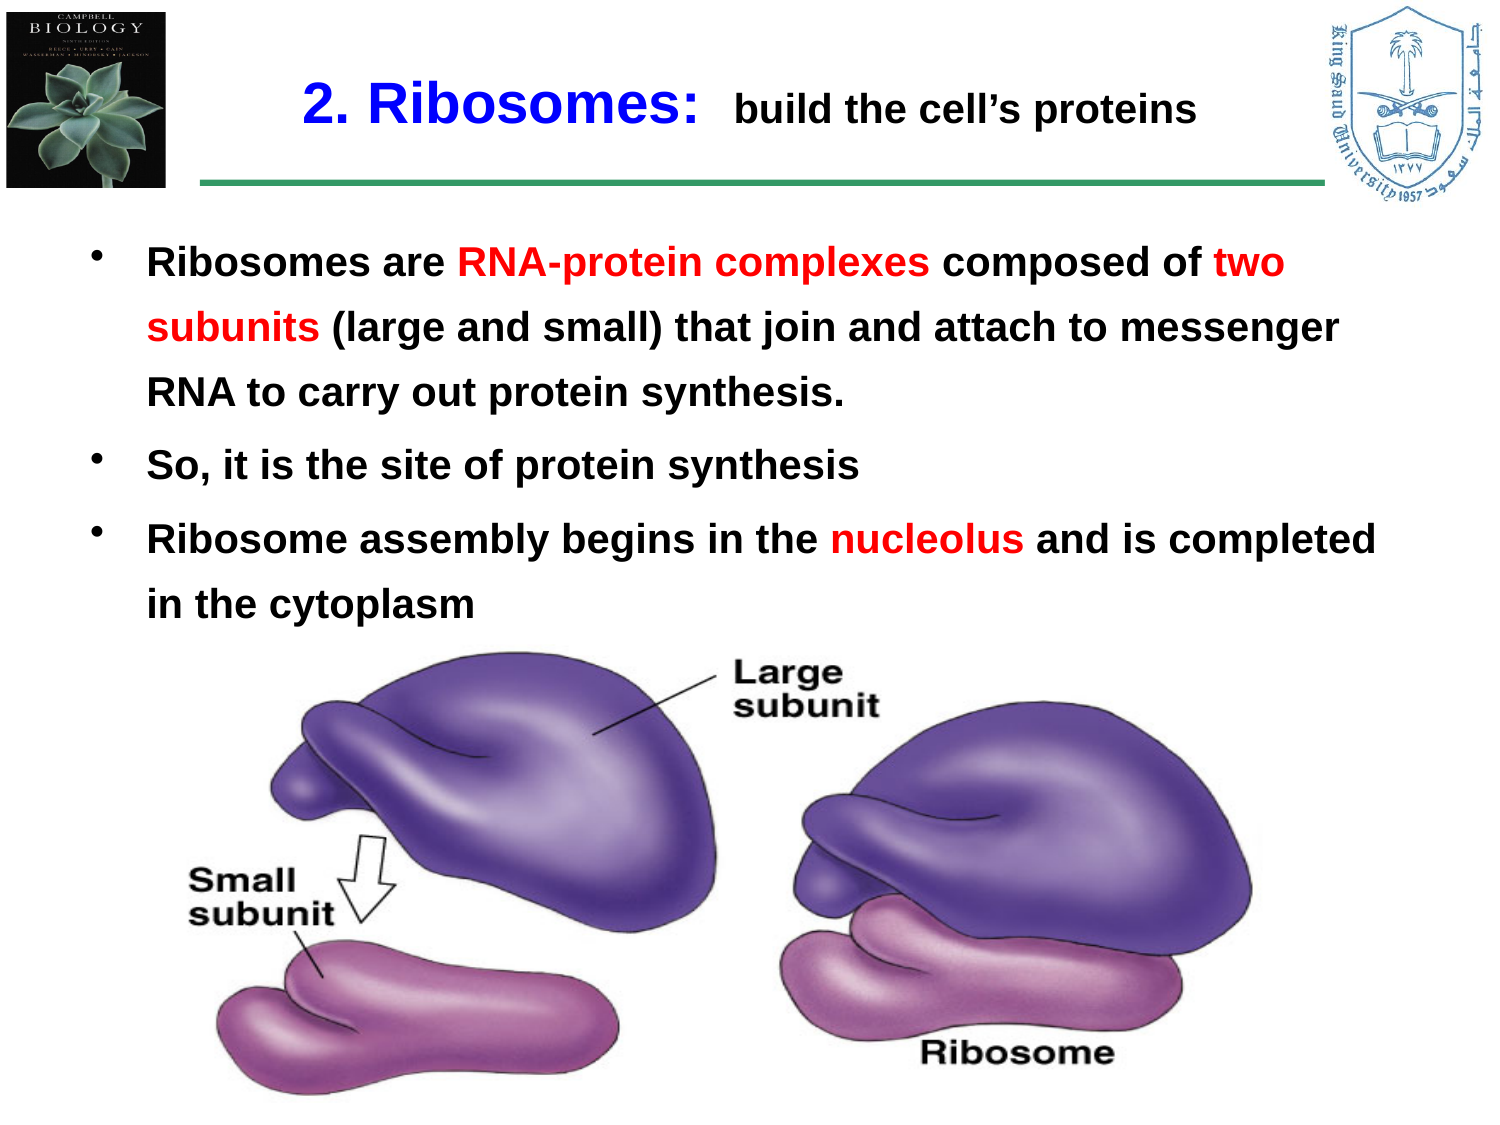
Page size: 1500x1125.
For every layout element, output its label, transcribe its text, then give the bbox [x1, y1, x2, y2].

picture [174, 633, 1263, 1125]
list Ribosomes are RNA-protein complexes composed of two subunits (large and small) that join and attach to messenger RNA to carry out protein synthesis. So, it is the site of protein synthesis Ribosome assembly begins in the nucleolus and is completed in the cytoplasm [75, 216, 1425, 955]
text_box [5, 0, 1488, 209]
